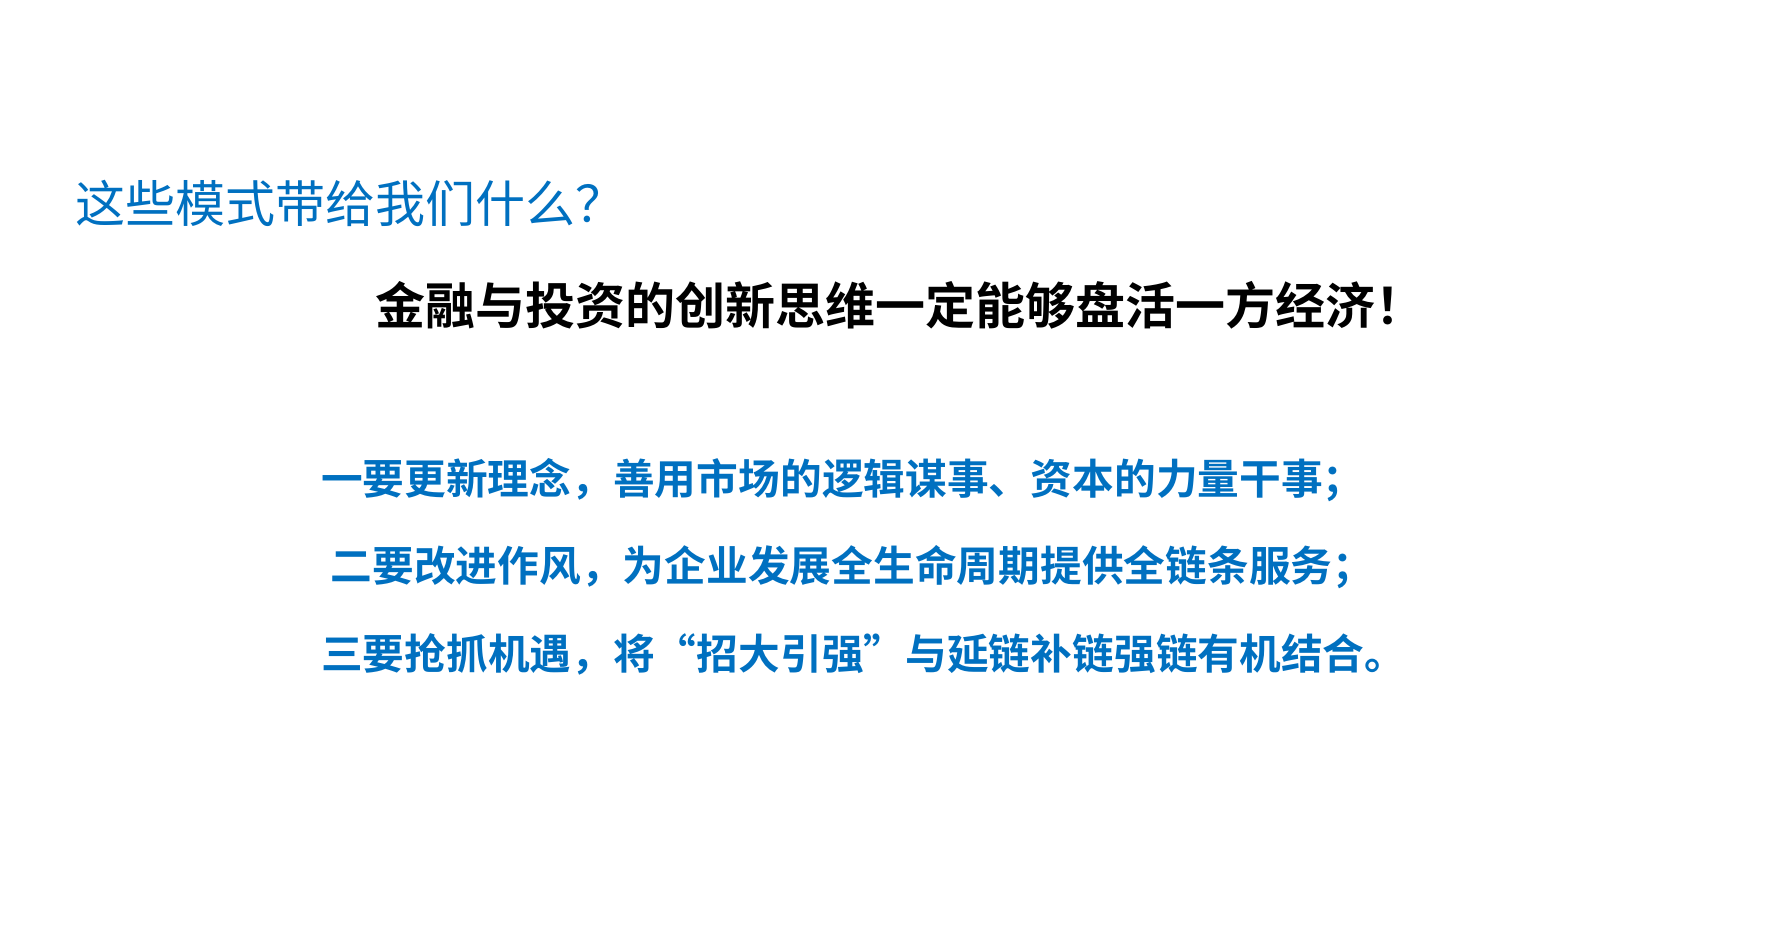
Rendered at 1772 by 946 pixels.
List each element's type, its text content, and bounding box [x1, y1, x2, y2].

text_box 这些模式带给我们什么？ 金融与投资的创新思维一定能够盘活一方经济！ 一要更新理念，善用市场的逻辑谋事、资本的力量干事； 二要改进作风，为企业发展全生命周期提供全链条服务； 三要抢抓机遇，将“招大引强”与延链补链强链有机结合。 [60, 135, 1715, 767]
